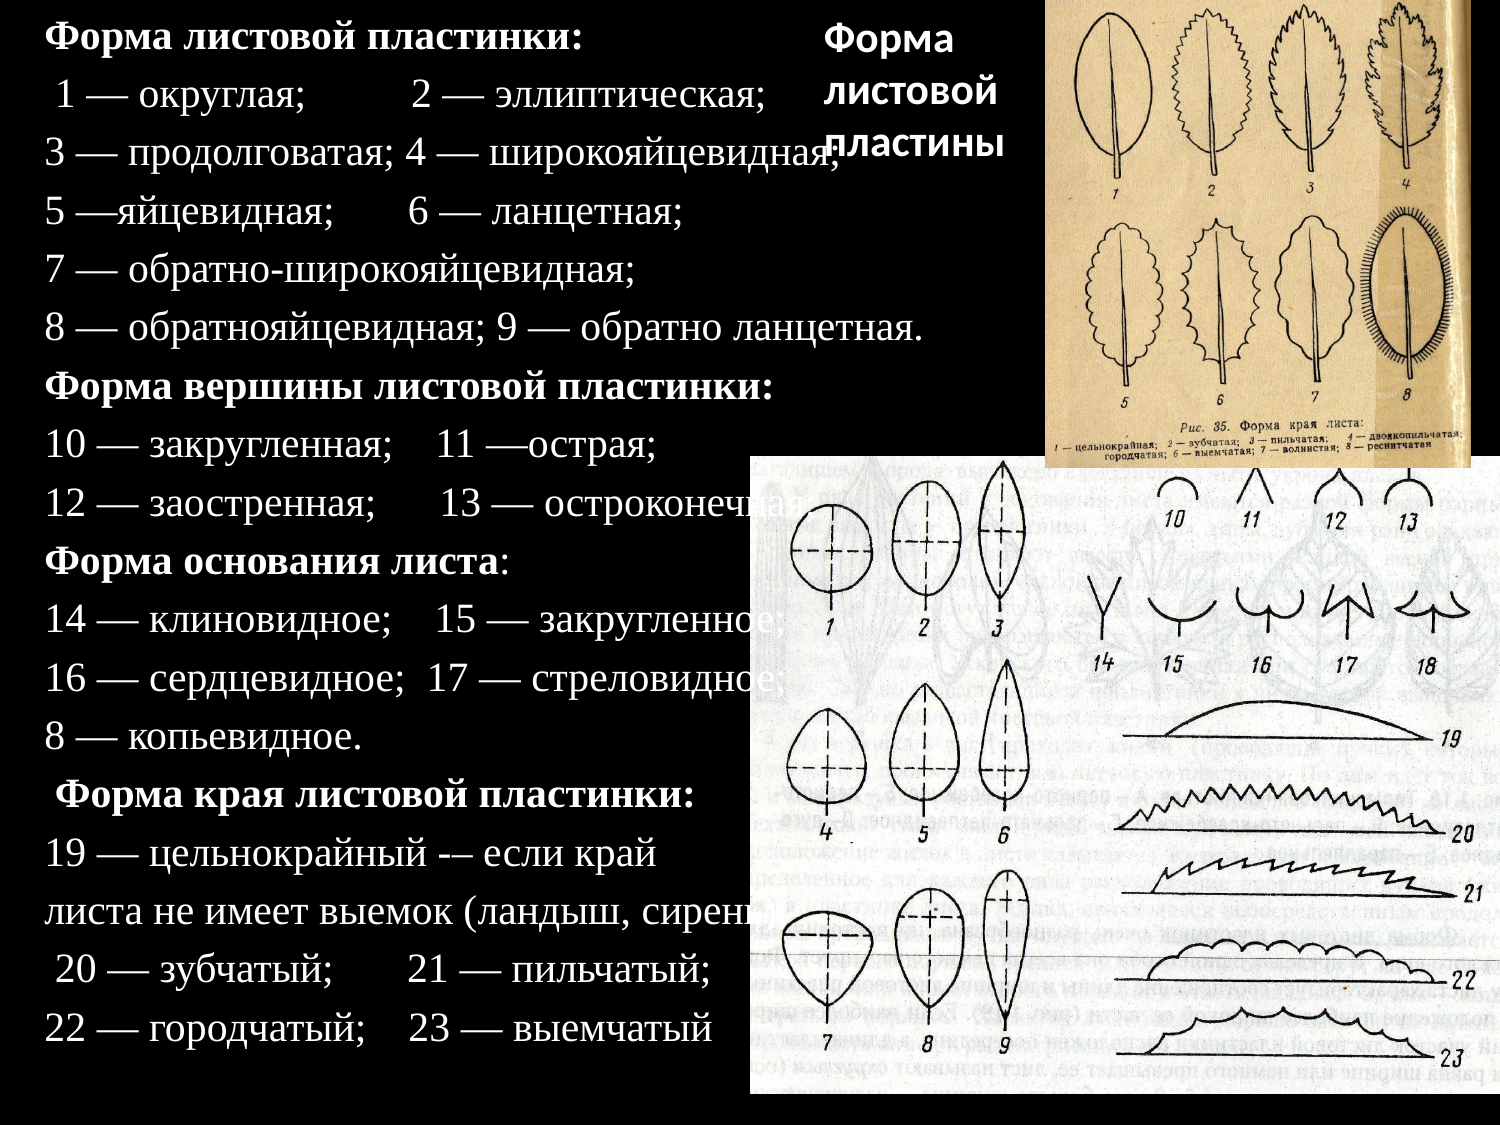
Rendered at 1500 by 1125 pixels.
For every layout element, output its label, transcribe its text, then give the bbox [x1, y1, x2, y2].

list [1045, 0, 1471, 468]
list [749, 455, 1500, 1094]
list Форма листовой пластинки: 1 — округлая; 2 — эллиптическая; 3 — про­долговатая; 4 — широкояйцевидная; 5 —яйцевидная; 6 — ланцетная; 7 — обратно-широкояйцевидная; 8 — обратнояйцевидная; 9 — обратно ланцетная. Форма верши­ны листовой пластинки: 10 — закругленная; 11 —острая; 12 — заостренная; 13 — остроконечная; Форма основания листа: 14 — клиновидное; 15 — закругленное; 16 — сердцевидное; 17 — стреловидное; 8 — копьевидное. Форма края листовой пластинки: 19 — цельнокрайный -– если край листа не имеет выемок (ландыш, сирень); 20 — зубчатый; 21 — пильчатый; 22 — городчатый; 23 — выемчатый [29, 0, 1400, 1125]
